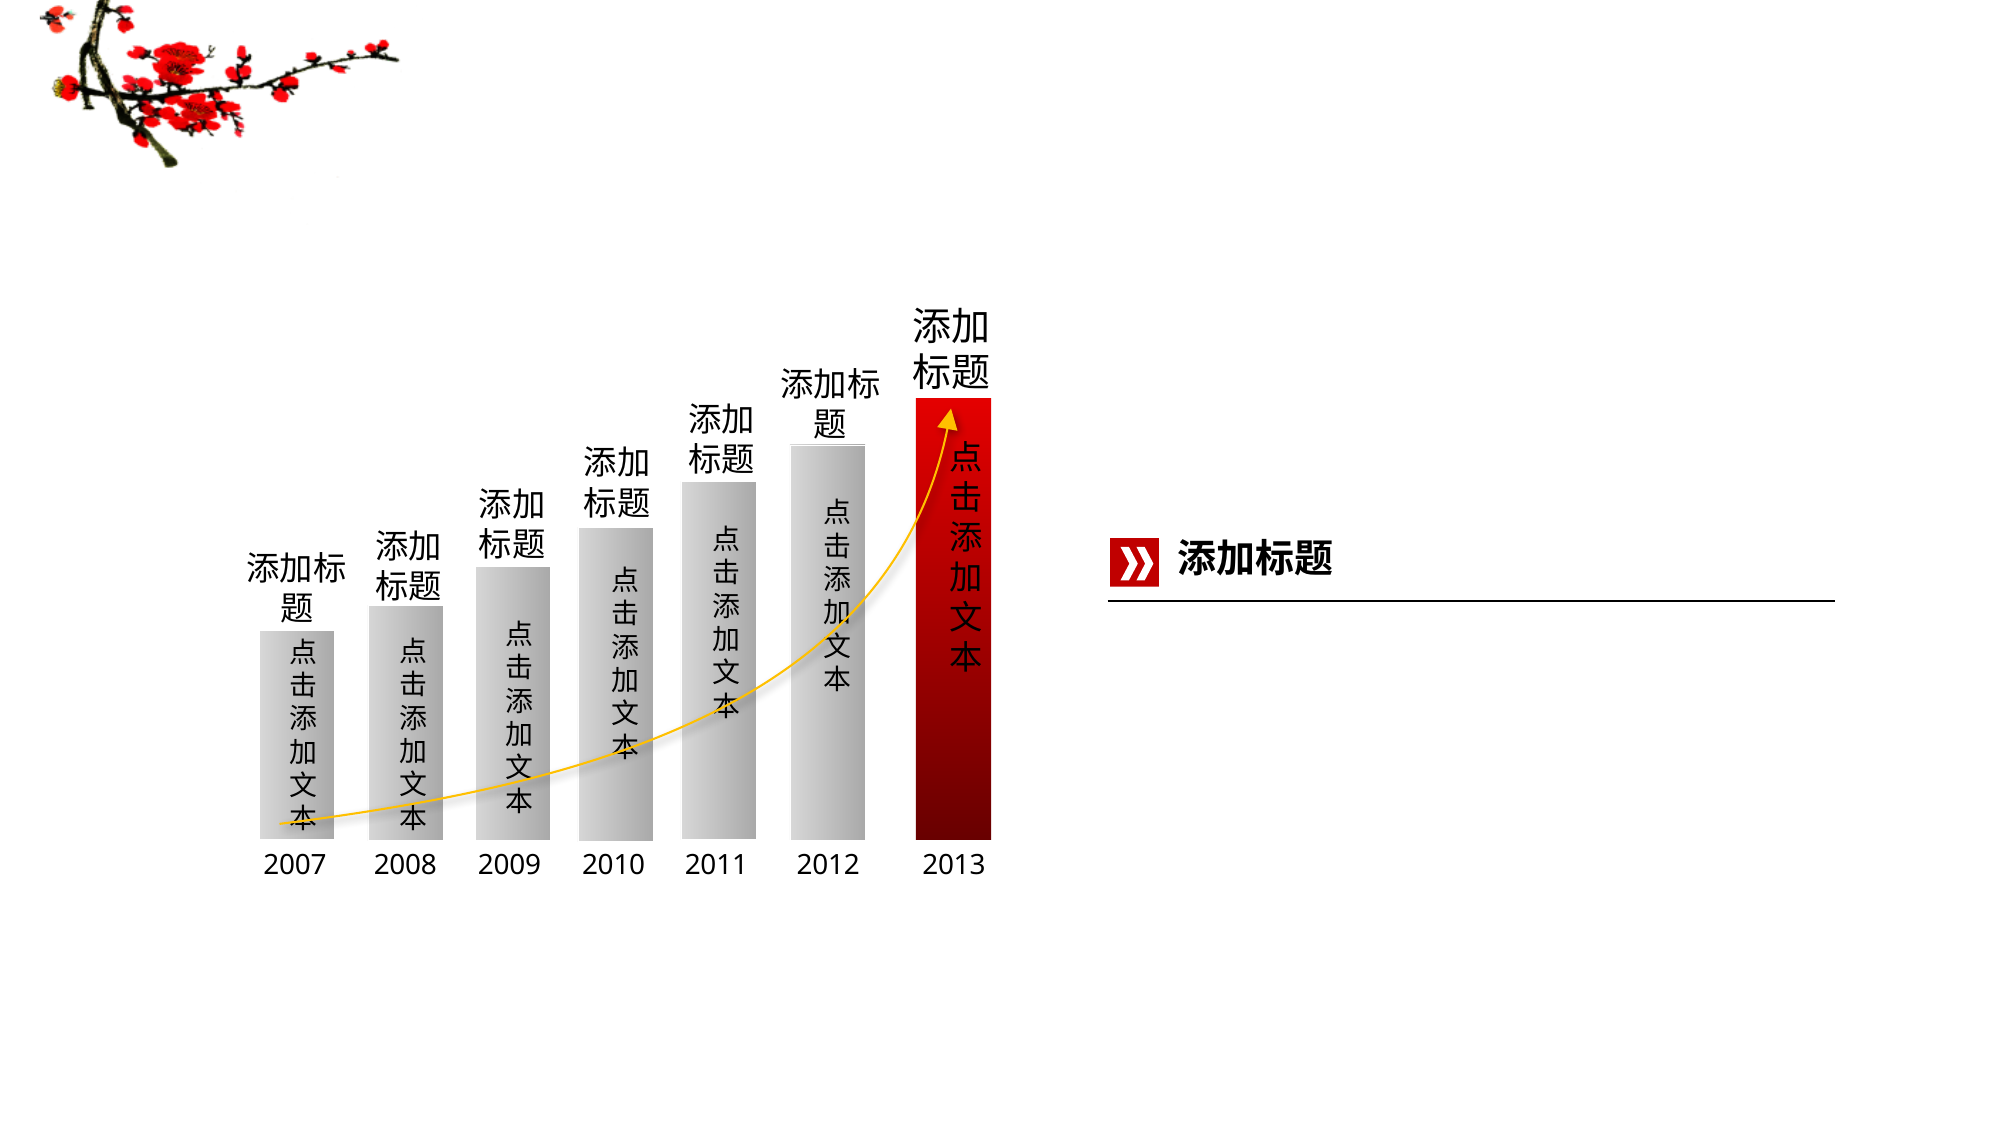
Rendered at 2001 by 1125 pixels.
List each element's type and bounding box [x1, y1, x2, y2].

text_box [347, 517, 470, 889]
text_box [228, 540, 366, 889]
text_box [1107, 526, 1836, 601]
picture [39, 0, 503, 225]
text_box [451, 475, 574, 889]
text_box [554, 434, 680, 889]
text_box [763, 356, 898, 889]
text_box [1110, 538, 1159, 587]
text_box [661, 390, 782, 889]
text_box [879, 294, 1023, 889]
